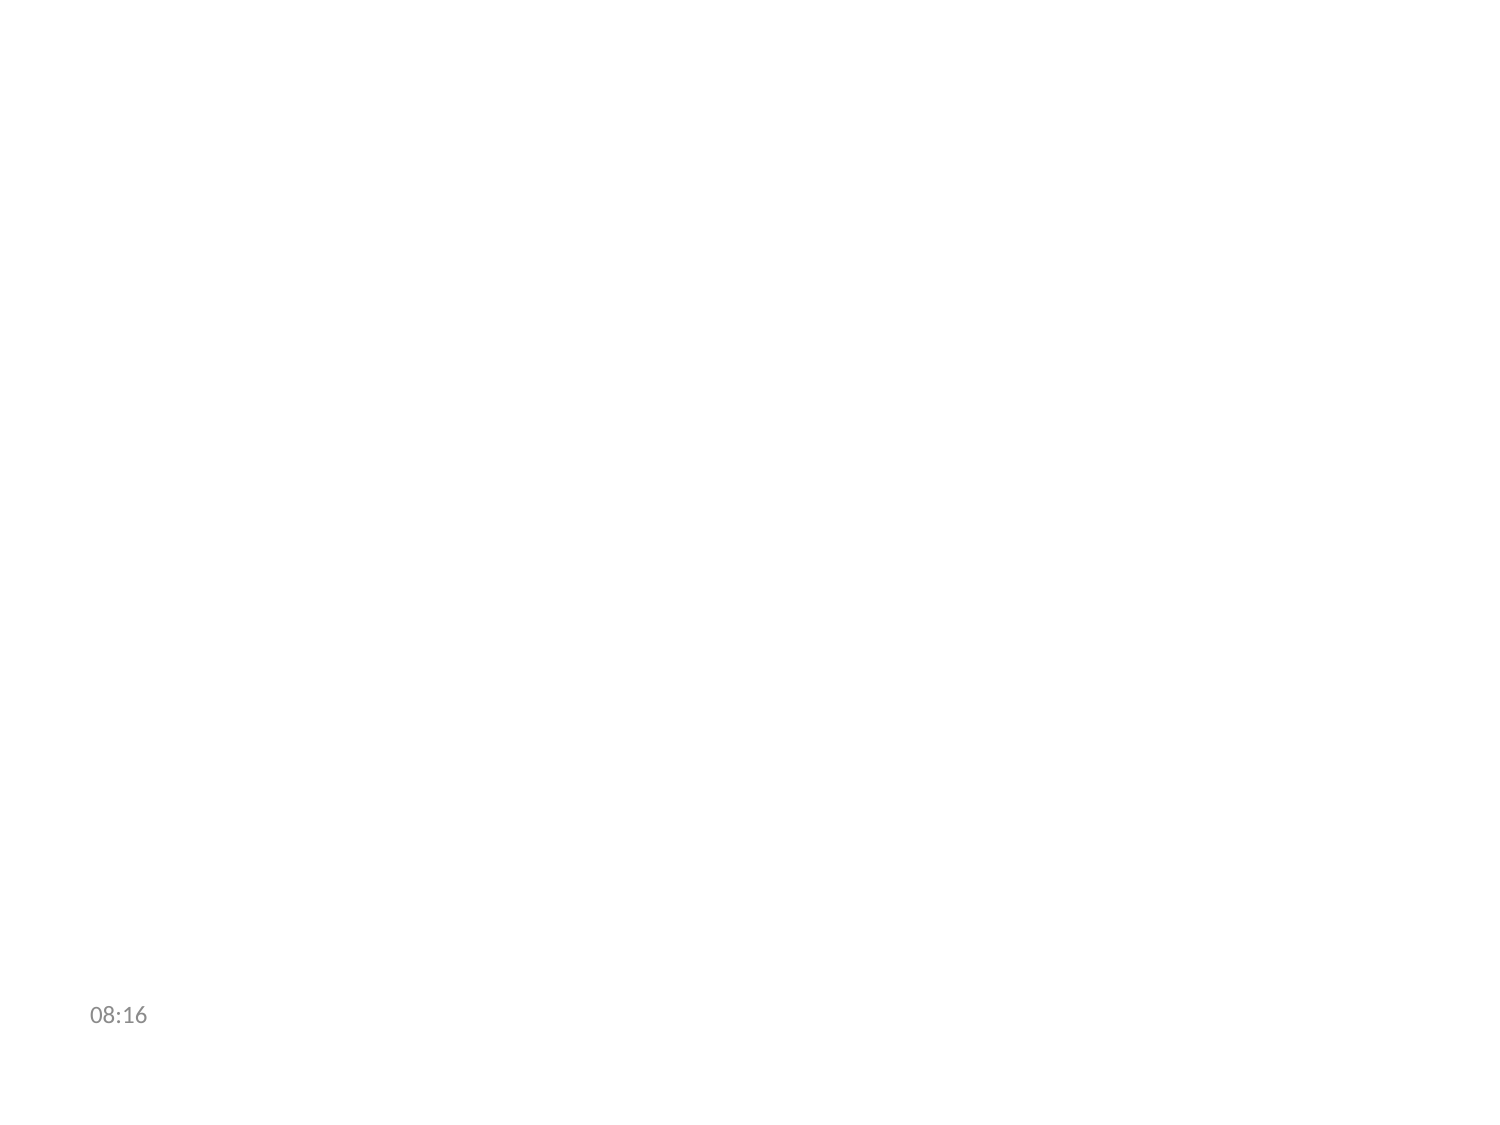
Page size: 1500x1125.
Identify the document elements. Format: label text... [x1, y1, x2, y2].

text_box 15:35 [75, 983, 425, 1044]
